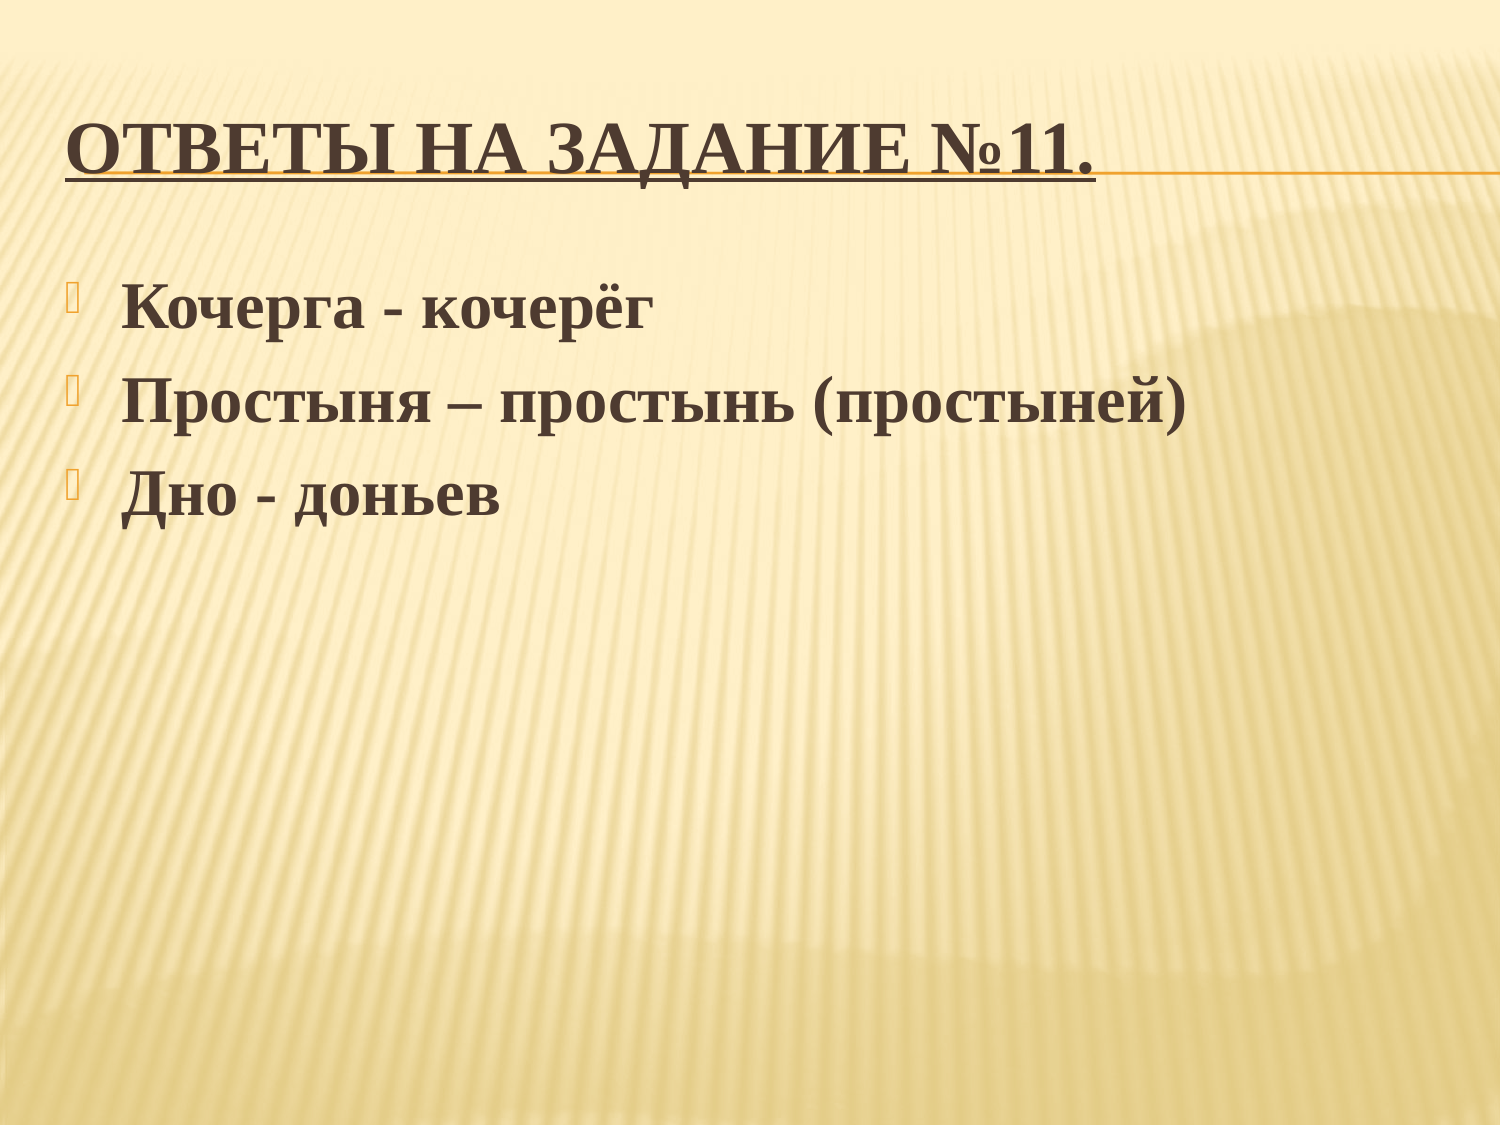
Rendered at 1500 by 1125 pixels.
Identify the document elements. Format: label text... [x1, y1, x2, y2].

list Кочерга - кочерёг Простыня – простынь (простыней) Дно - доньев [50, 254, 1475, 998]
title Ответы на задание №11. [50, 75, 1475, 213]
